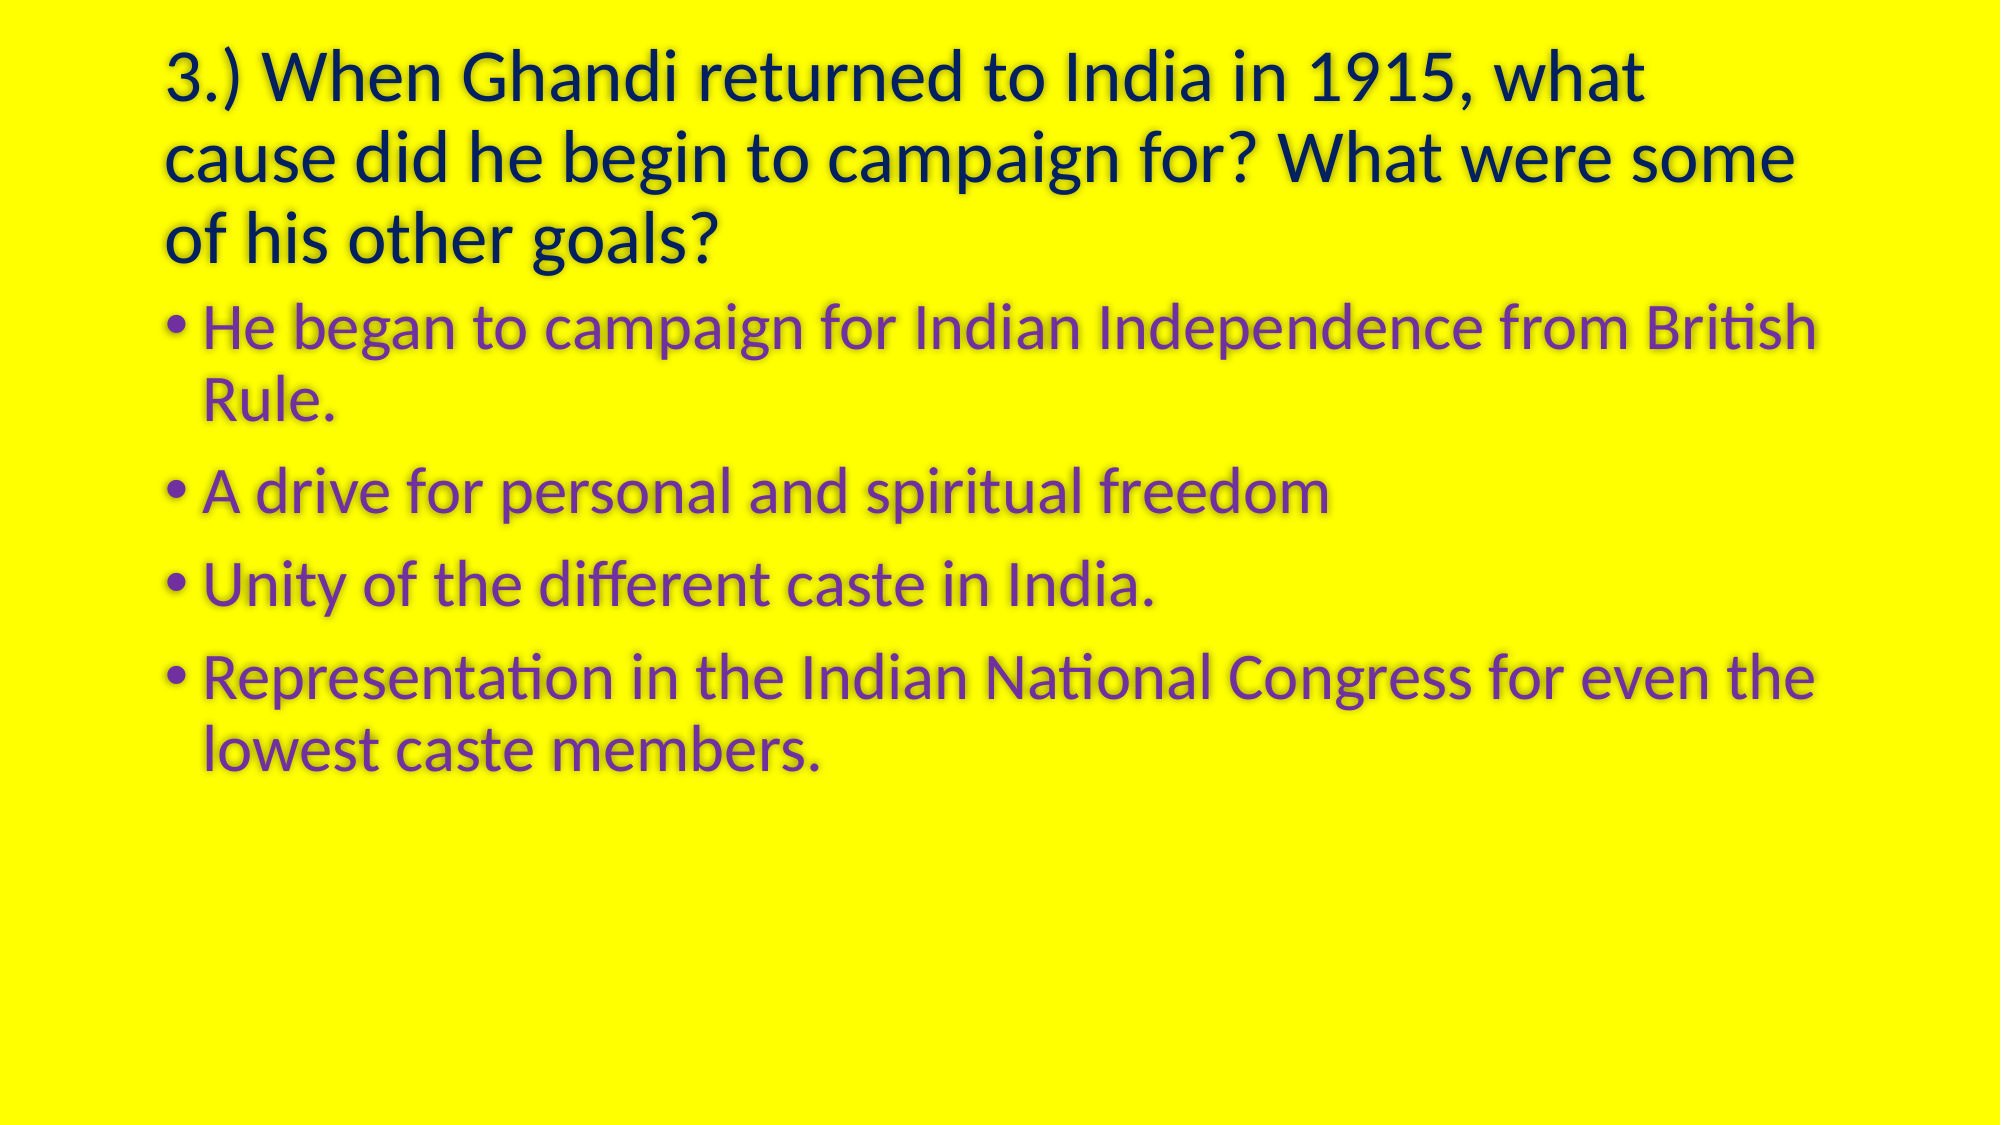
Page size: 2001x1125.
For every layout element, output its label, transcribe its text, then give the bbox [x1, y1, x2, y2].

title 3.) When Ghandi returned to India in 1915, what cause did he begin to campaign for? What were some of his other goals? [149, 99, 1849, 260]
list He began to campaign for Indian Independence from British Rule. A drive for personal and spiritual freedom Unity of the different caste in India. Representation in the Indian National Congress for even the lowest caste members. [149, 284, 1849, 950]
